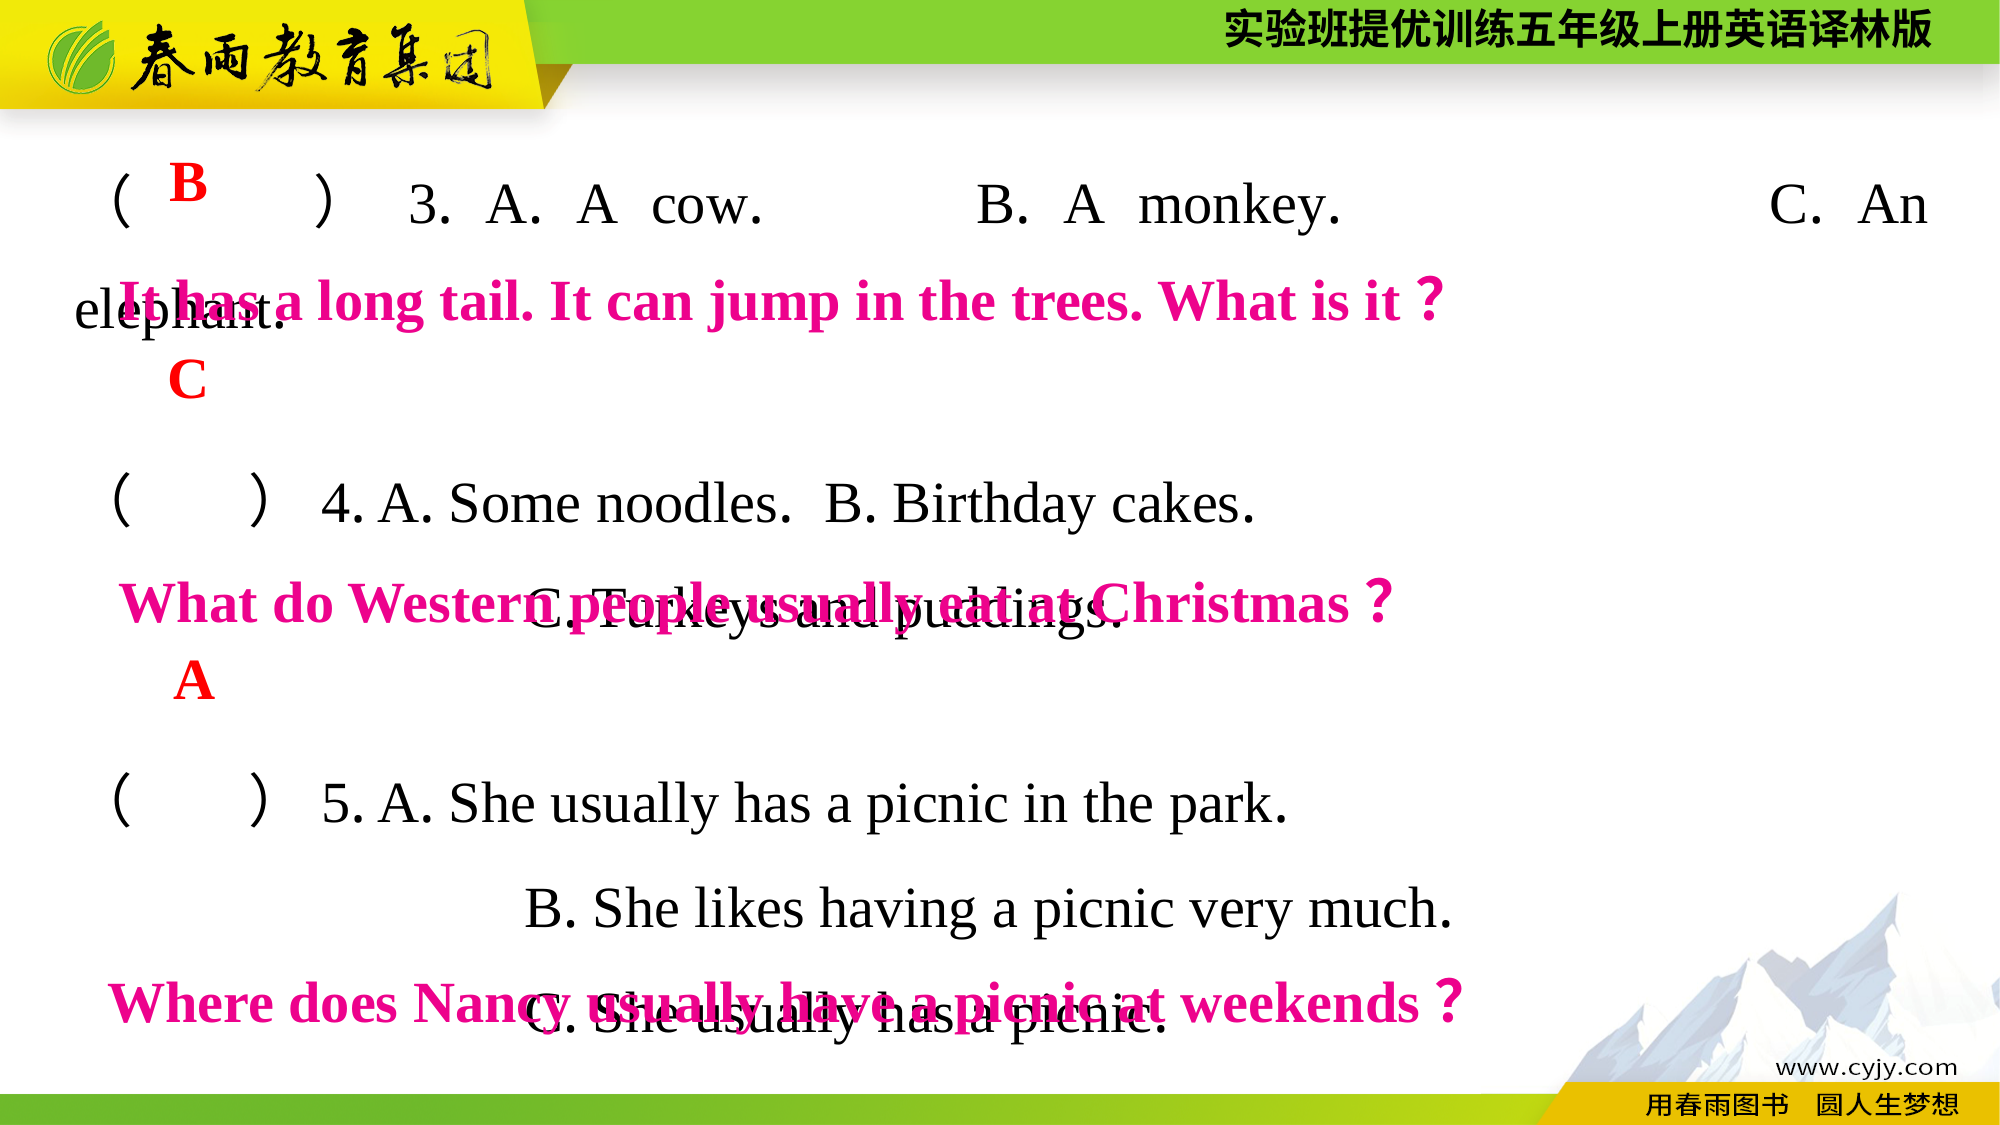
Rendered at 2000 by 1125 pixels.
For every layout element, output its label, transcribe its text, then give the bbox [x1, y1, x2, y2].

text_box C [153, 332, 225, 418]
text_box B [154, 135, 224, 221]
text_box What do Western people usually eat at Christmas？ [104, 521, 1451, 642]
list （ ）3. A. A cow. B. A monkey. C. An elephant. （ ）4. A. Some noodles. B. Birthday cakes. C. Turkeys and puddings. （ ）5. A. She usually has a picnic in the park. B. She likes having a picnic very much. C. She usually has a picnic. [59, 122, 1944, 956]
text_box Where does Nancy usually have a picnic at weekends？ [92, 921, 1534, 1042]
picture [0, 0, 2000, 1125]
text_box It has a long tail. It can jump in the trees. What is it？ [104, 219, 1498, 340]
text_box A [158, 633, 231, 719]
